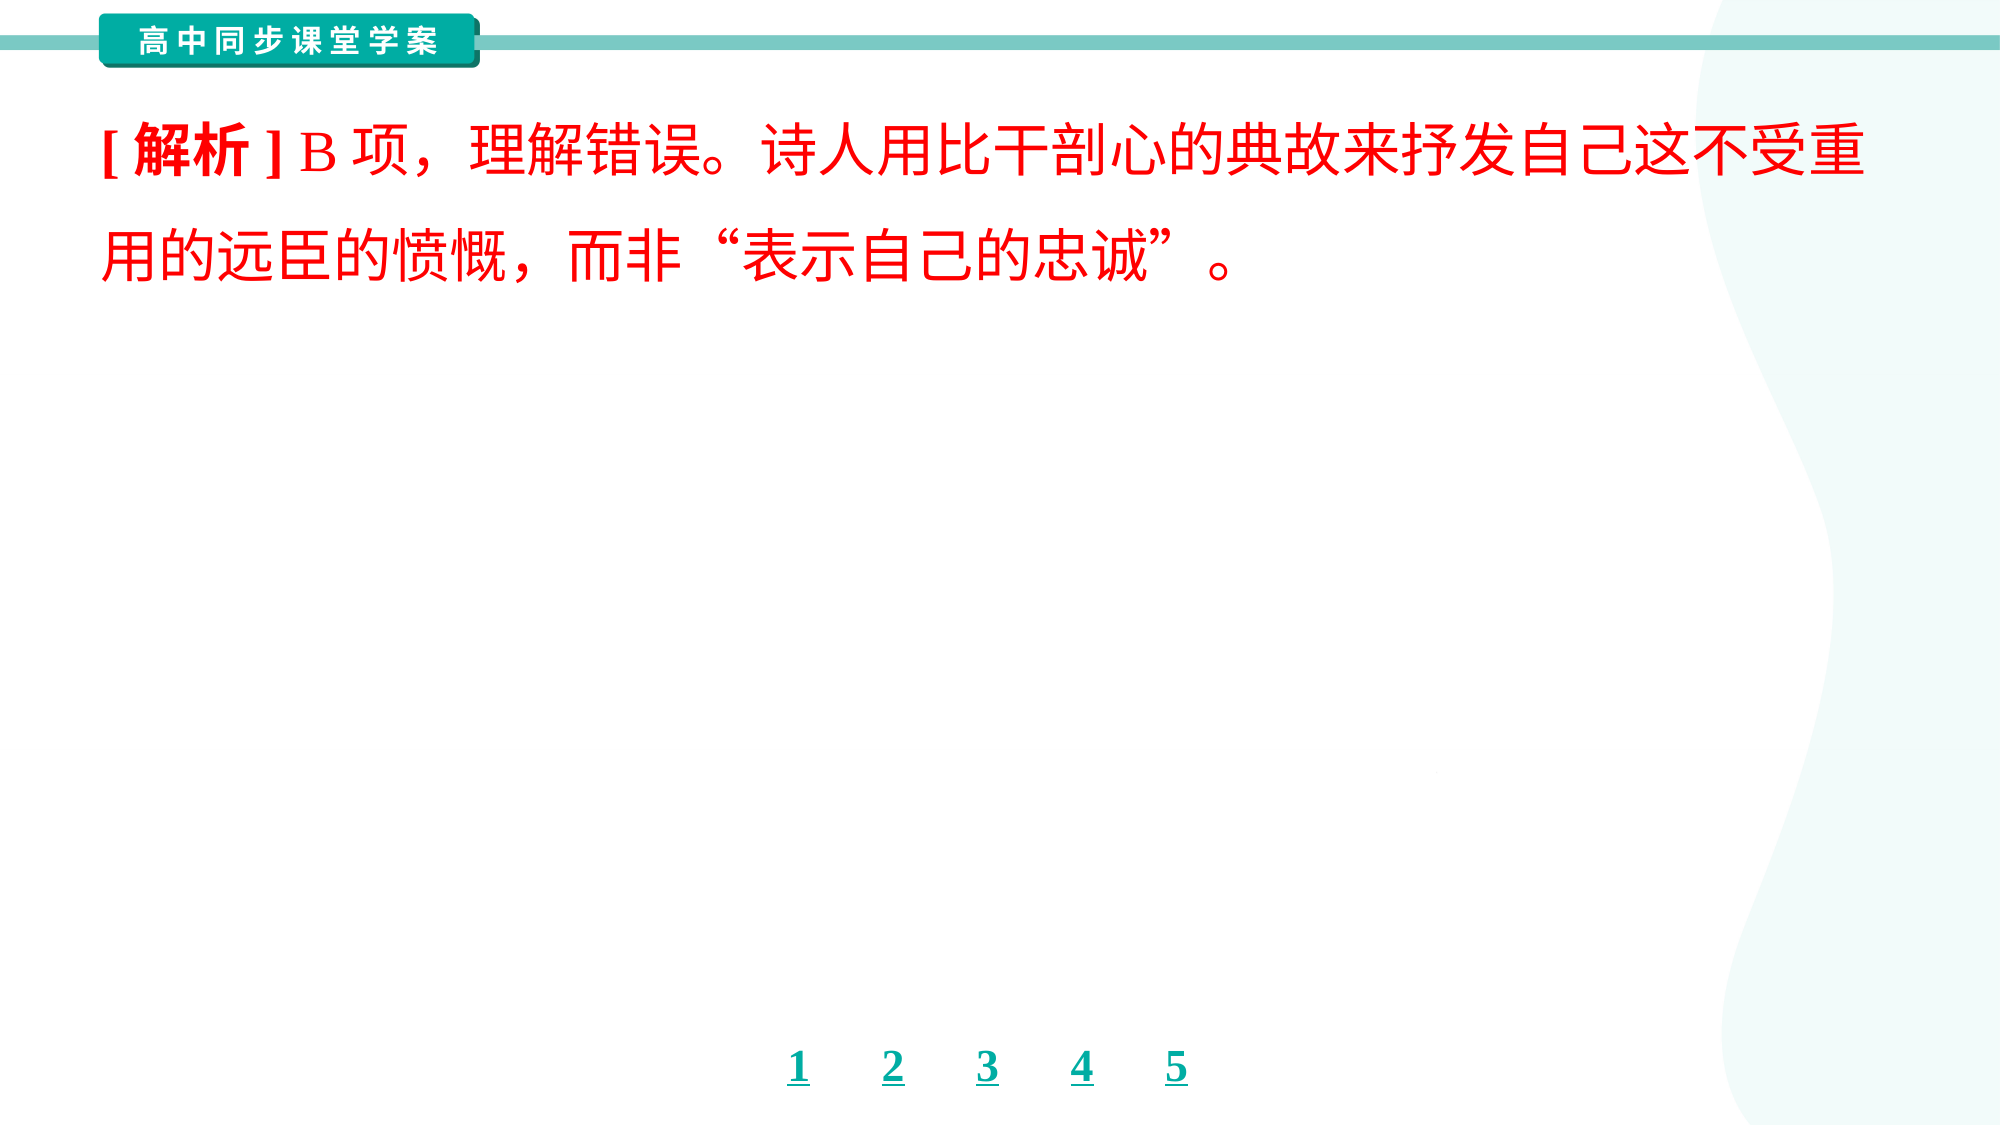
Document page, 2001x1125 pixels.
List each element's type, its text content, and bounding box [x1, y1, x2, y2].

text_box [解析] B项，理解错误。诗人用比干剖心的典故来抒发自己这不受重 用的远臣的愤慨，而非“表示自己的忠诚”。 [100, 76, 1899, 290]
picture [0, 0, 2000, 1125]
